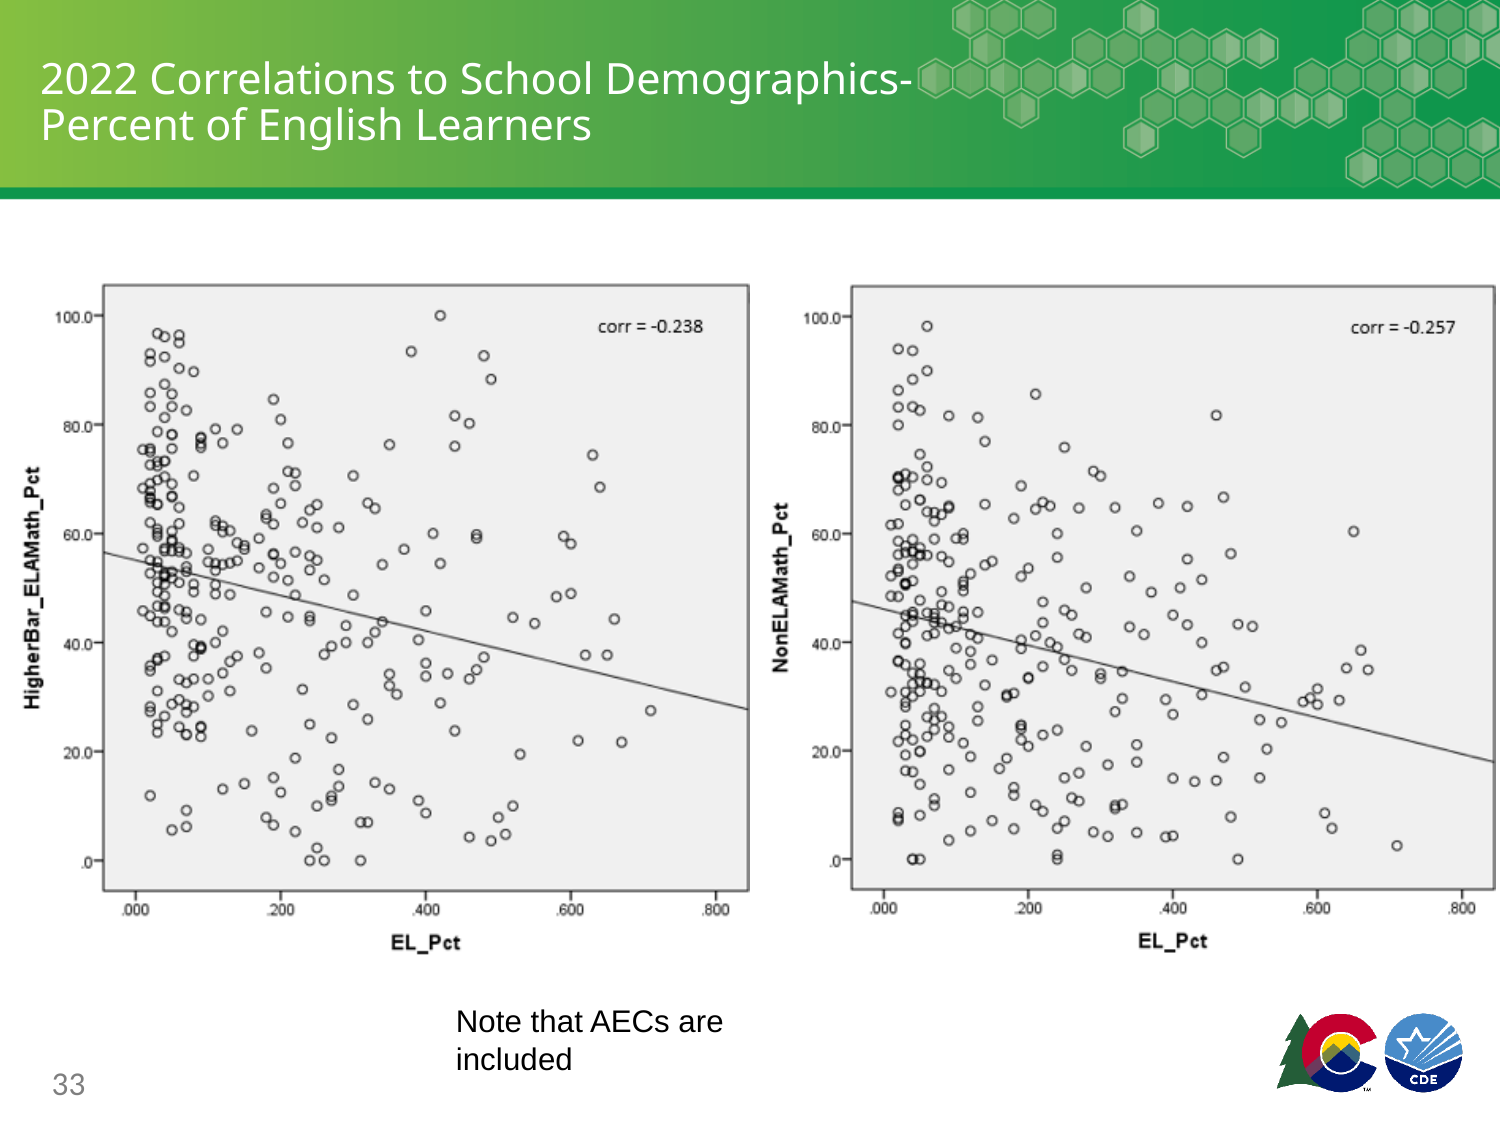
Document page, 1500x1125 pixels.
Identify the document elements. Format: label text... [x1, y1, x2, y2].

text_box Note that AECs are included [441, 994, 850, 1084]
picture [3, 277, 1496, 967]
title 2022 Correlations to School Demographics- Percent of English Learners [40, 41, 956, 166]
picture [1275, 1012, 1463, 1093]
picture [0, 0, 1500, 200]
slide_number 33 [36, 1054, 375, 1115]
